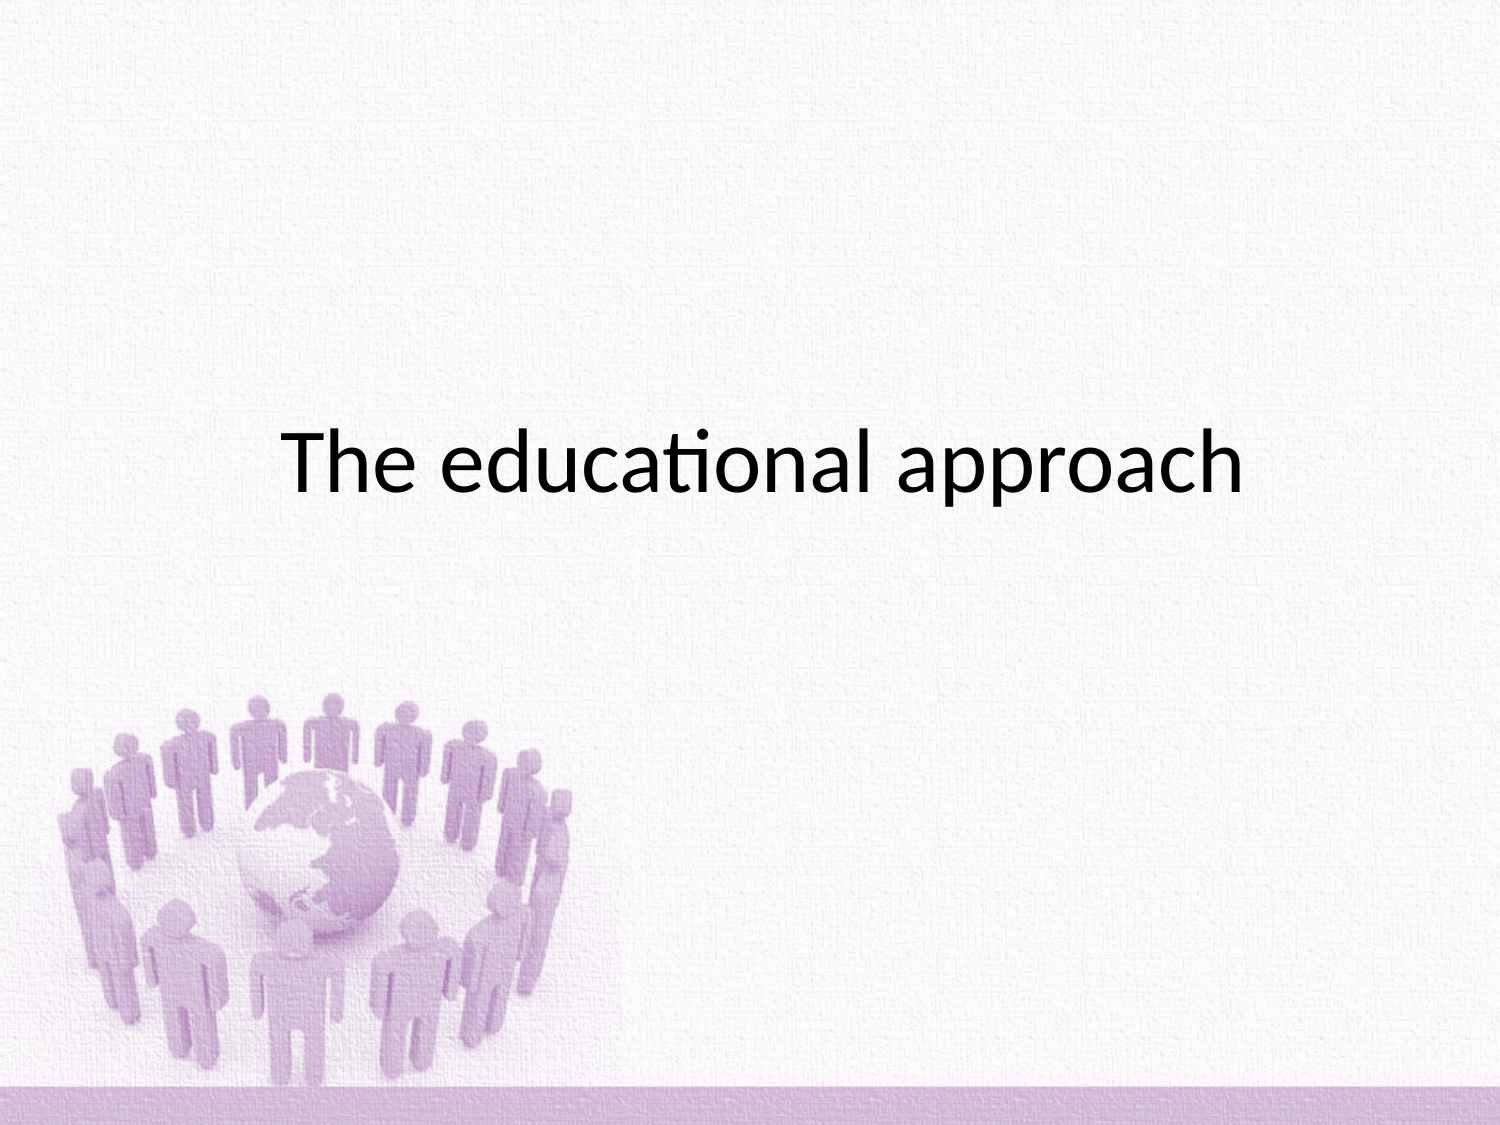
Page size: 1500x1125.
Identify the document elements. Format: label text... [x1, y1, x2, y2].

title The educational approach [88, 361, 1439, 550]
